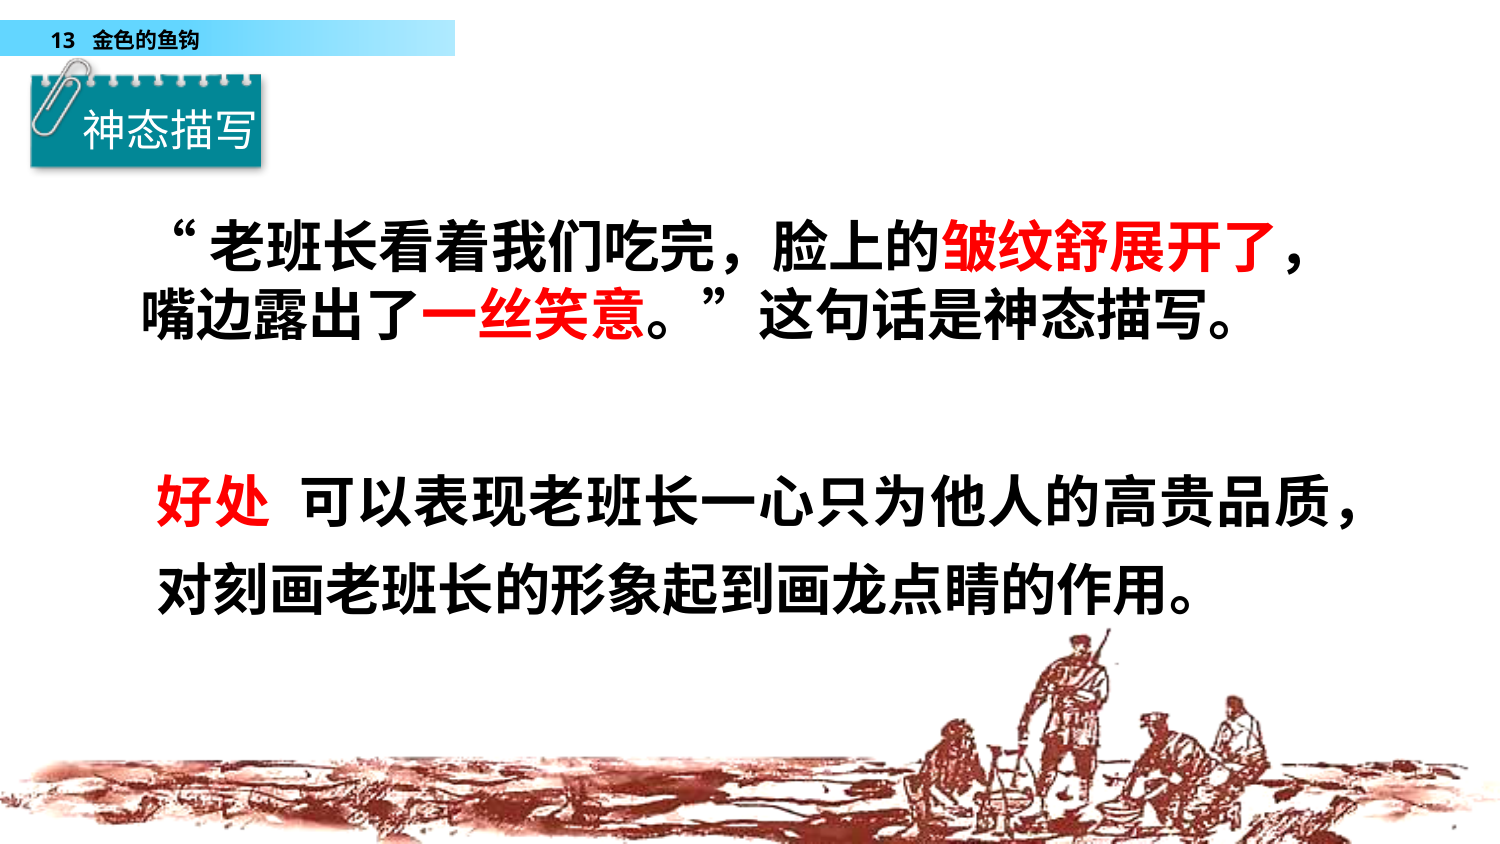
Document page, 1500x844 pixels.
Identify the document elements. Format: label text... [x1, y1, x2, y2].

text_box 好处 可以表现老班长一心只为他人的高贵品质，对刻画老班长的形象起到画龙点睛的作用。 [145, 440, 1343, 628]
text_box “老班长看着我们吃完，脸上的皱纹舒展开了，嘴边露出了一丝笑意。”这句话是神态描写。 [128, 206, 1326, 353]
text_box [29, 54, 285, 170]
